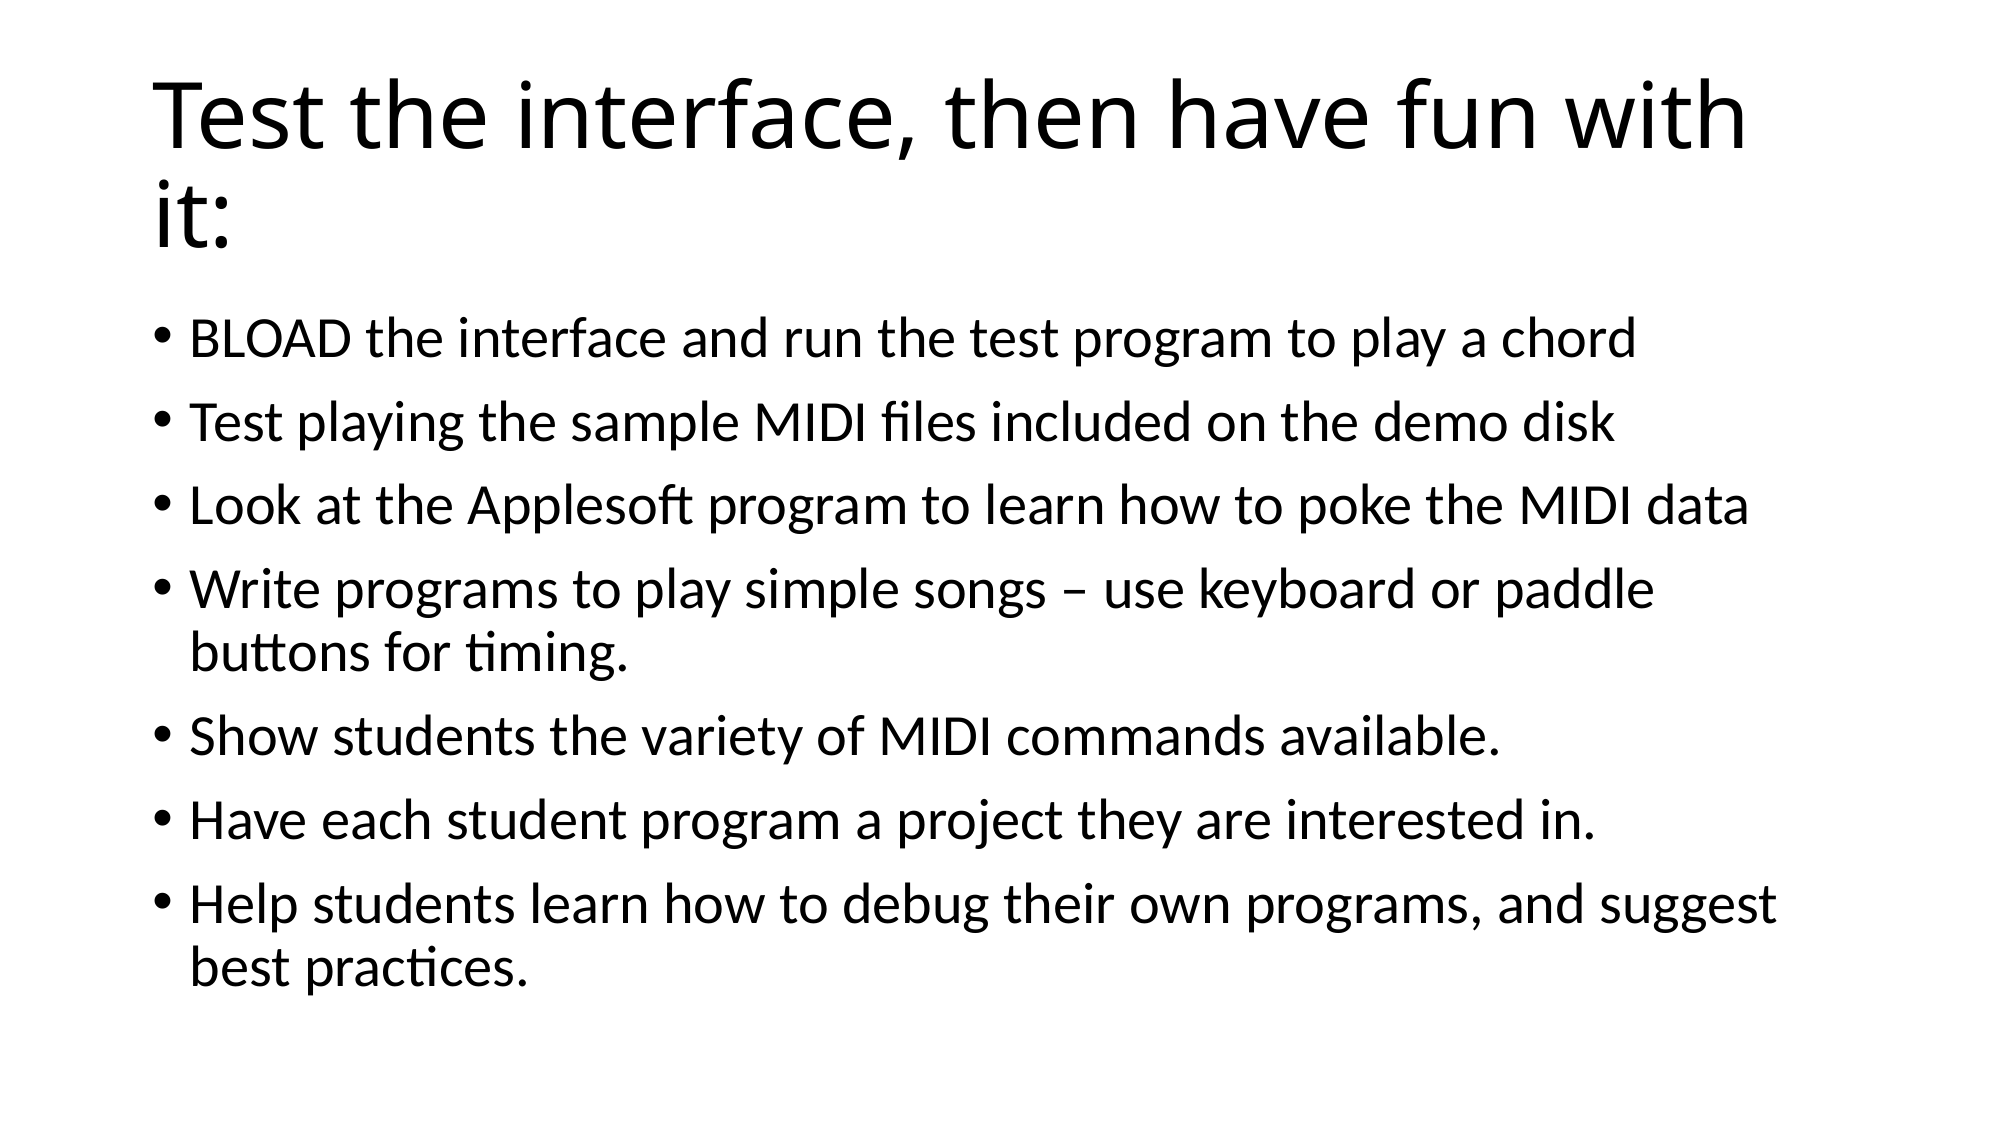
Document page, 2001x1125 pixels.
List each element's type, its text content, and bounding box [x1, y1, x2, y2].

list BLOAD the interface and run the test program to play a chord Test playing the sample MIDI files included on the demo disk Look at the Applesoft program to learn how to poke the MIDI data Write programs to play simple songs – use keyboard or paddle buttons for timing. Show students the variety of MIDI commands available. Have each student program a project they are interested in. Help students learn how to debug their own programs, and suggest best practices. [137, 299, 1863, 1014]
title Test the interface, then have fun with it: [137, 59, 1863, 278]
